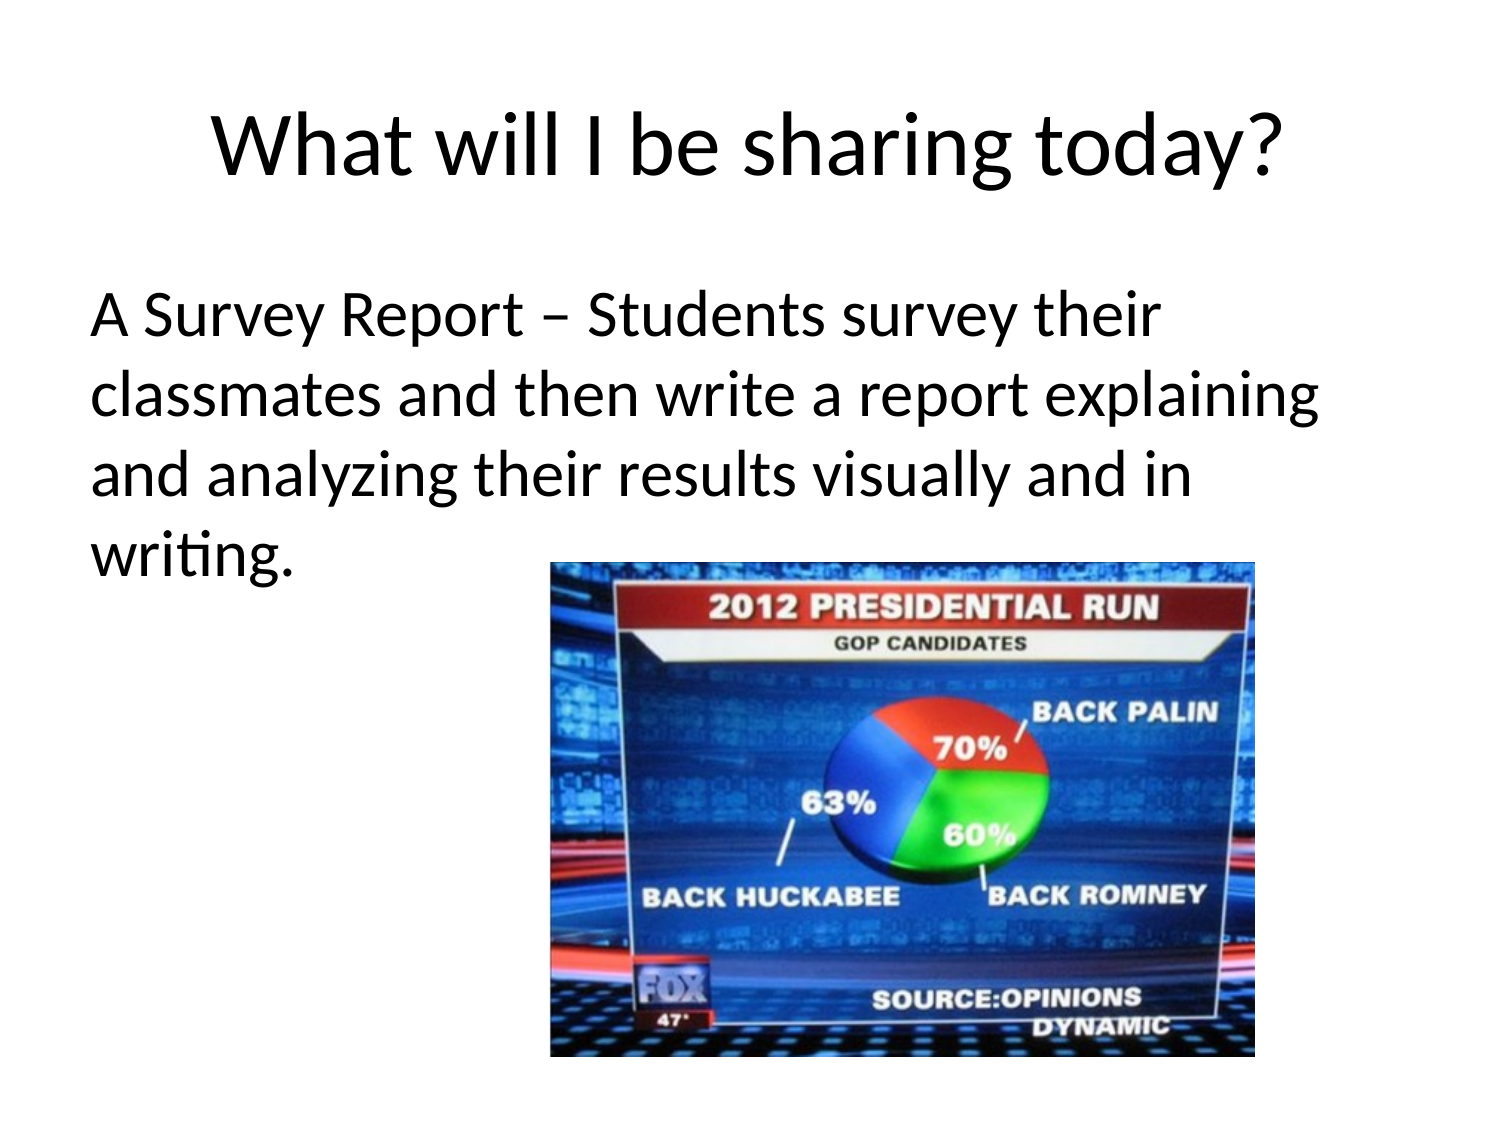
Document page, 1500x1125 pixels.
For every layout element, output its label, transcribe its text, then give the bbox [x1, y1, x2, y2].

title What will I be sharing today? [75, 45, 1425, 233]
list A Survey Report – Students survey their classmates and then write a report explaining and analyzing their results visually and in writing. [75, 262, 1425, 625]
picture [549, 562, 1256, 1057]
